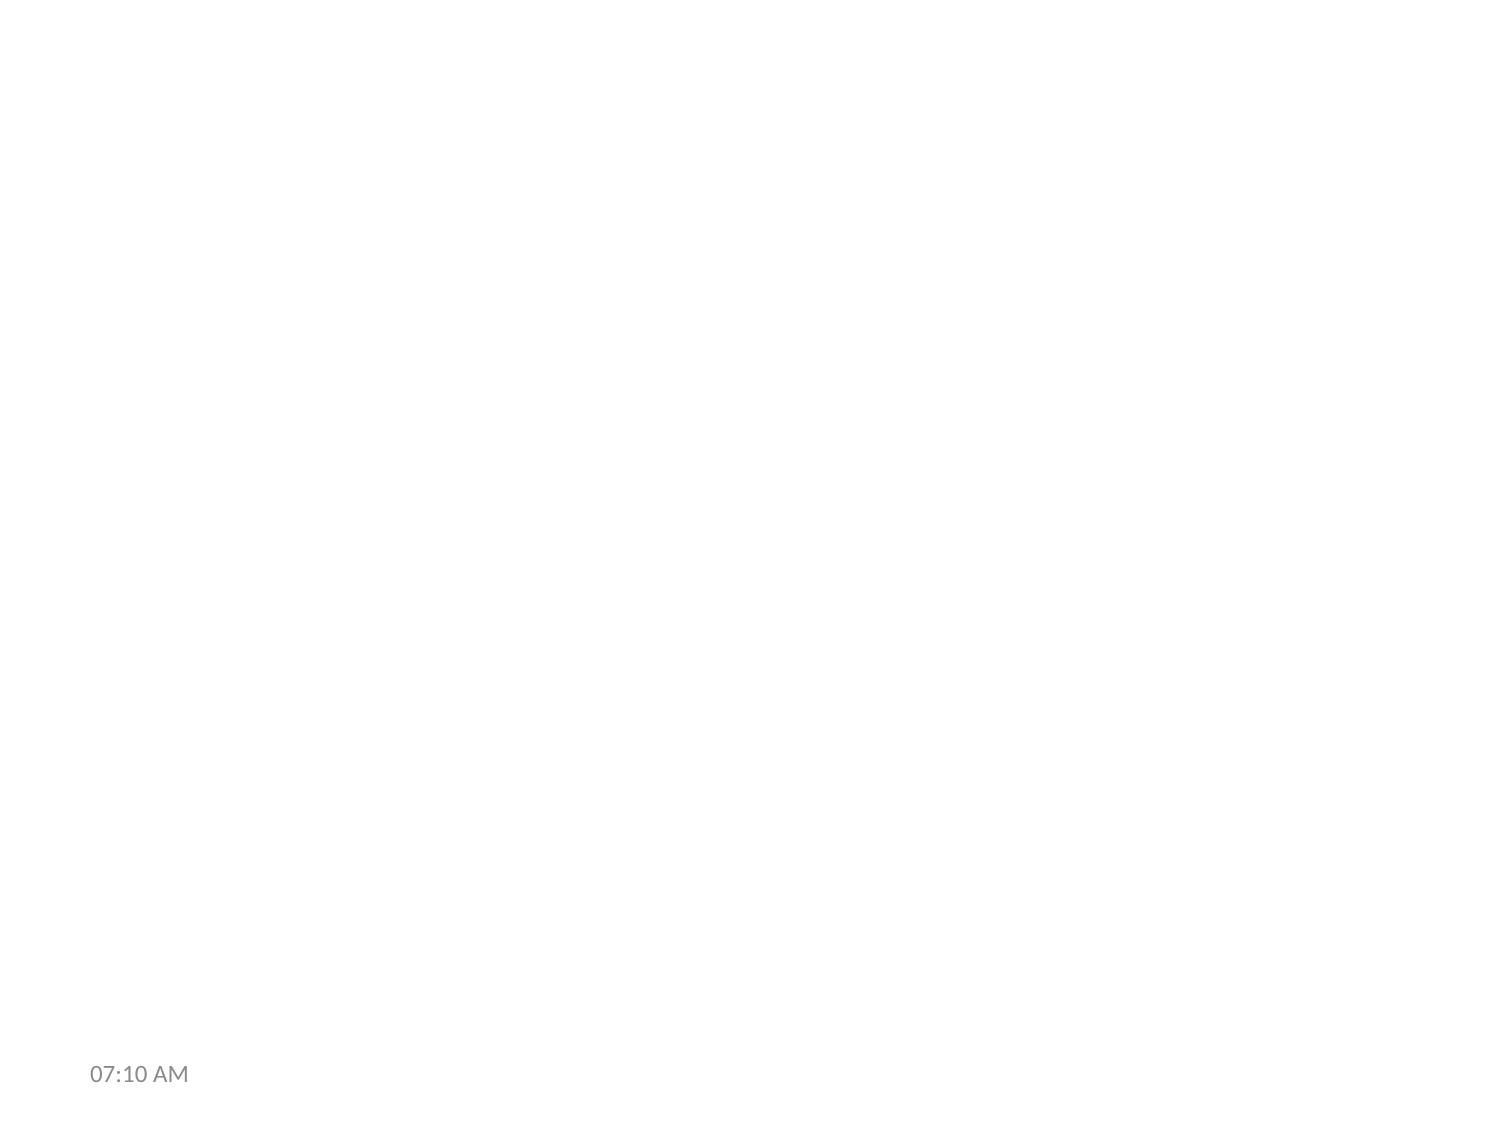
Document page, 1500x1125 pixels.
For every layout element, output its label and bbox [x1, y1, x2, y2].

slide_number [75, 1042, 425, 1103]
